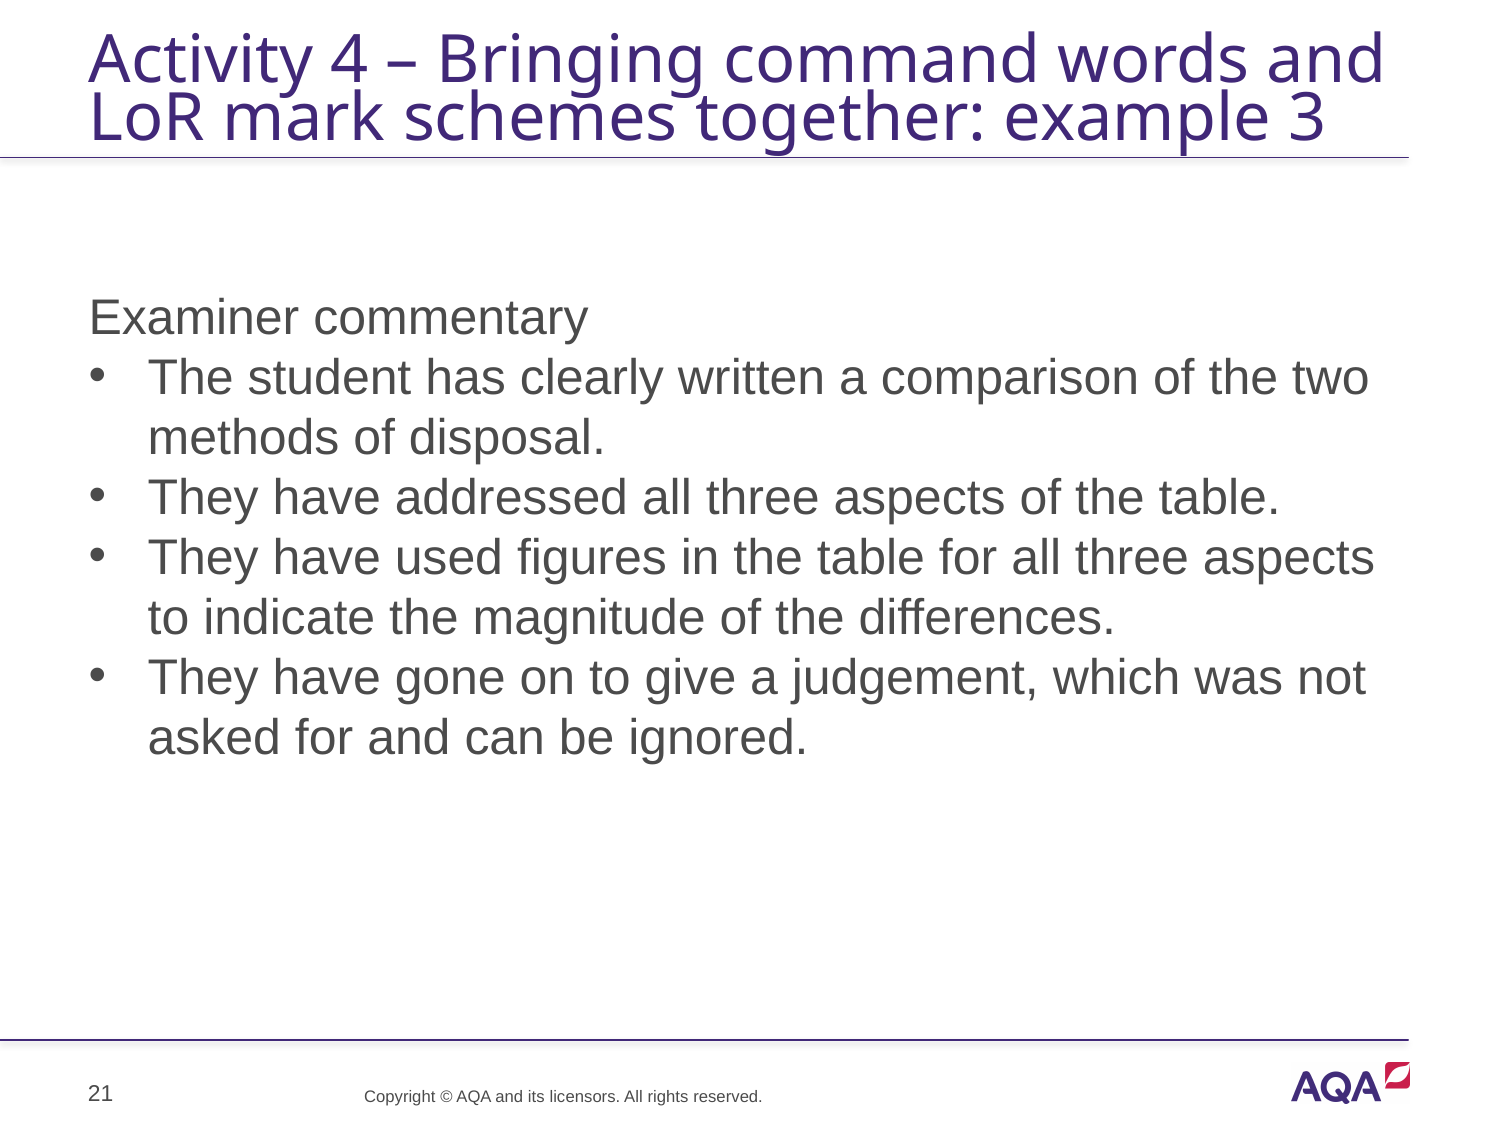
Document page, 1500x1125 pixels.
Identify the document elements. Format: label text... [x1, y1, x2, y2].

footer Copyright © AQA and its licensors. All rights reserved. [324, 1084, 764, 1124]
list Examiner commentary The student has clearly written a comparison of the two methods of disposal. They have addressed all three aspects of the table. They have used figures in the table for all three aspects to indicate the magnitude of the differences. They have gone on to give a judgement, which was not asked for and can be ignored. [88, 284, 1409, 1007]
title Activity 4 – Bringing command words and LoR mark schemes together: example 3 [88, 37, 1409, 108]
slide_number 21 [72, 1062, 188, 1123]
picture [1291, 1062, 1410, 1104]
